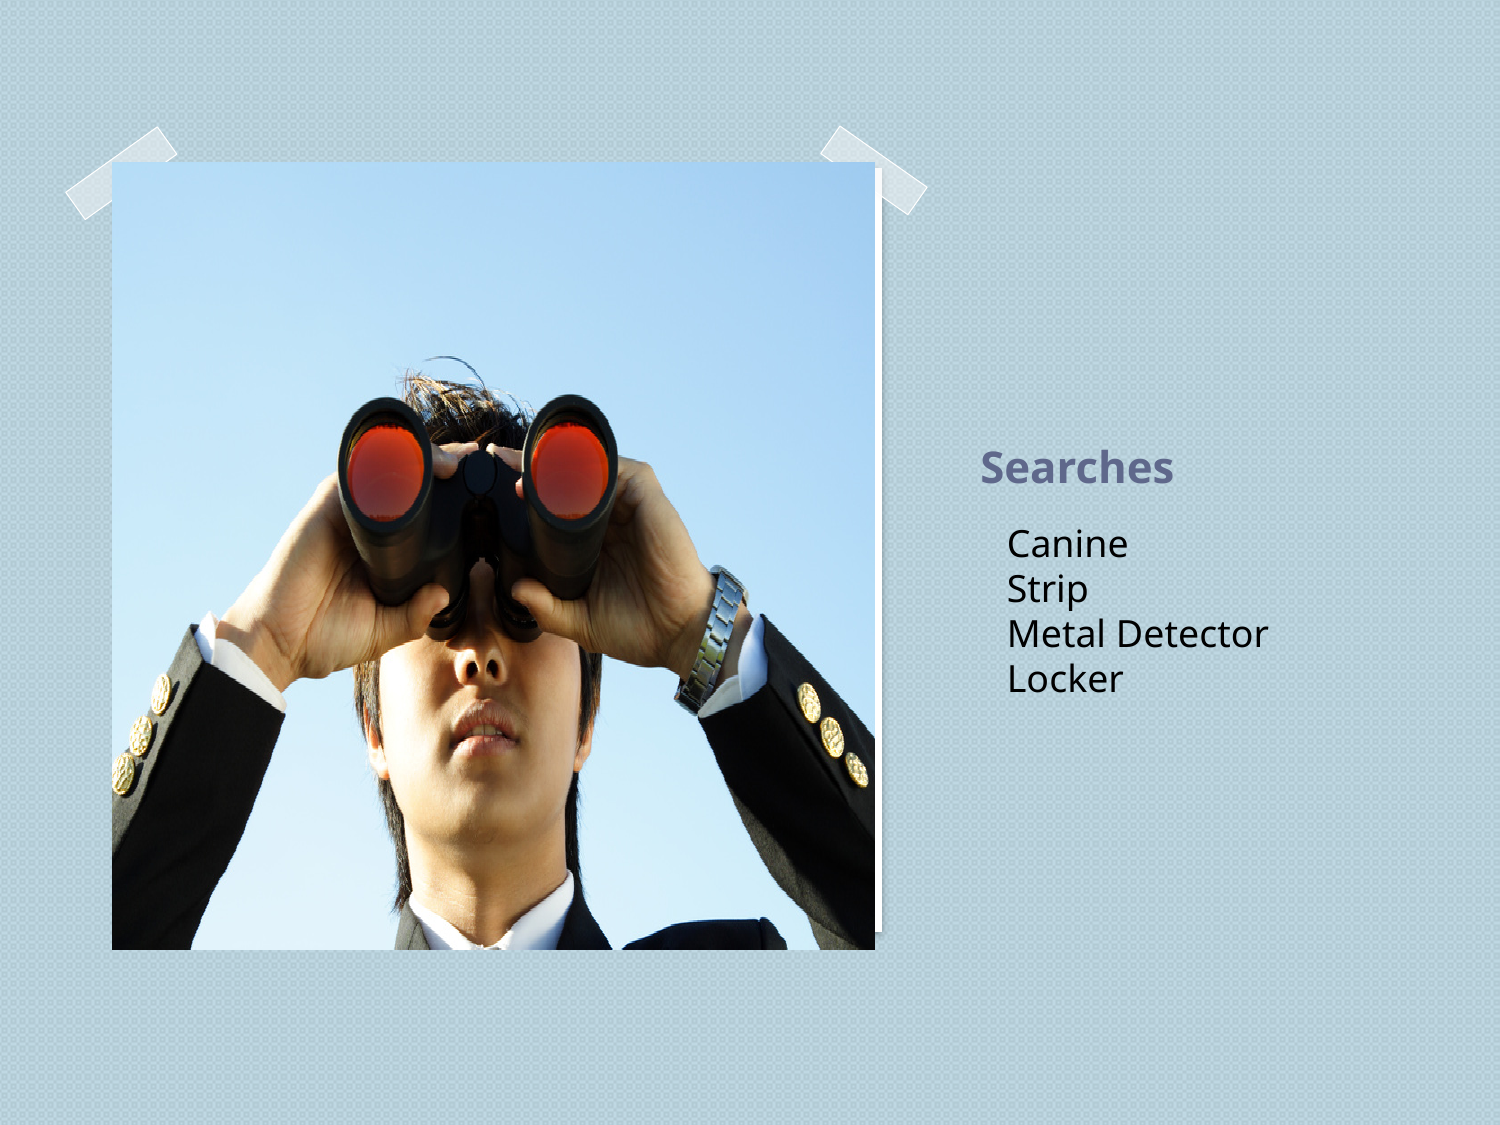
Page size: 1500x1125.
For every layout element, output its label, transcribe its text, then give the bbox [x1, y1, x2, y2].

picture [112, 162, 876, 951]
title Searches [965, 174, 1416, 500]
text_box Canine Strip Metal Detector Locker [992, 512, 1285, 753]
